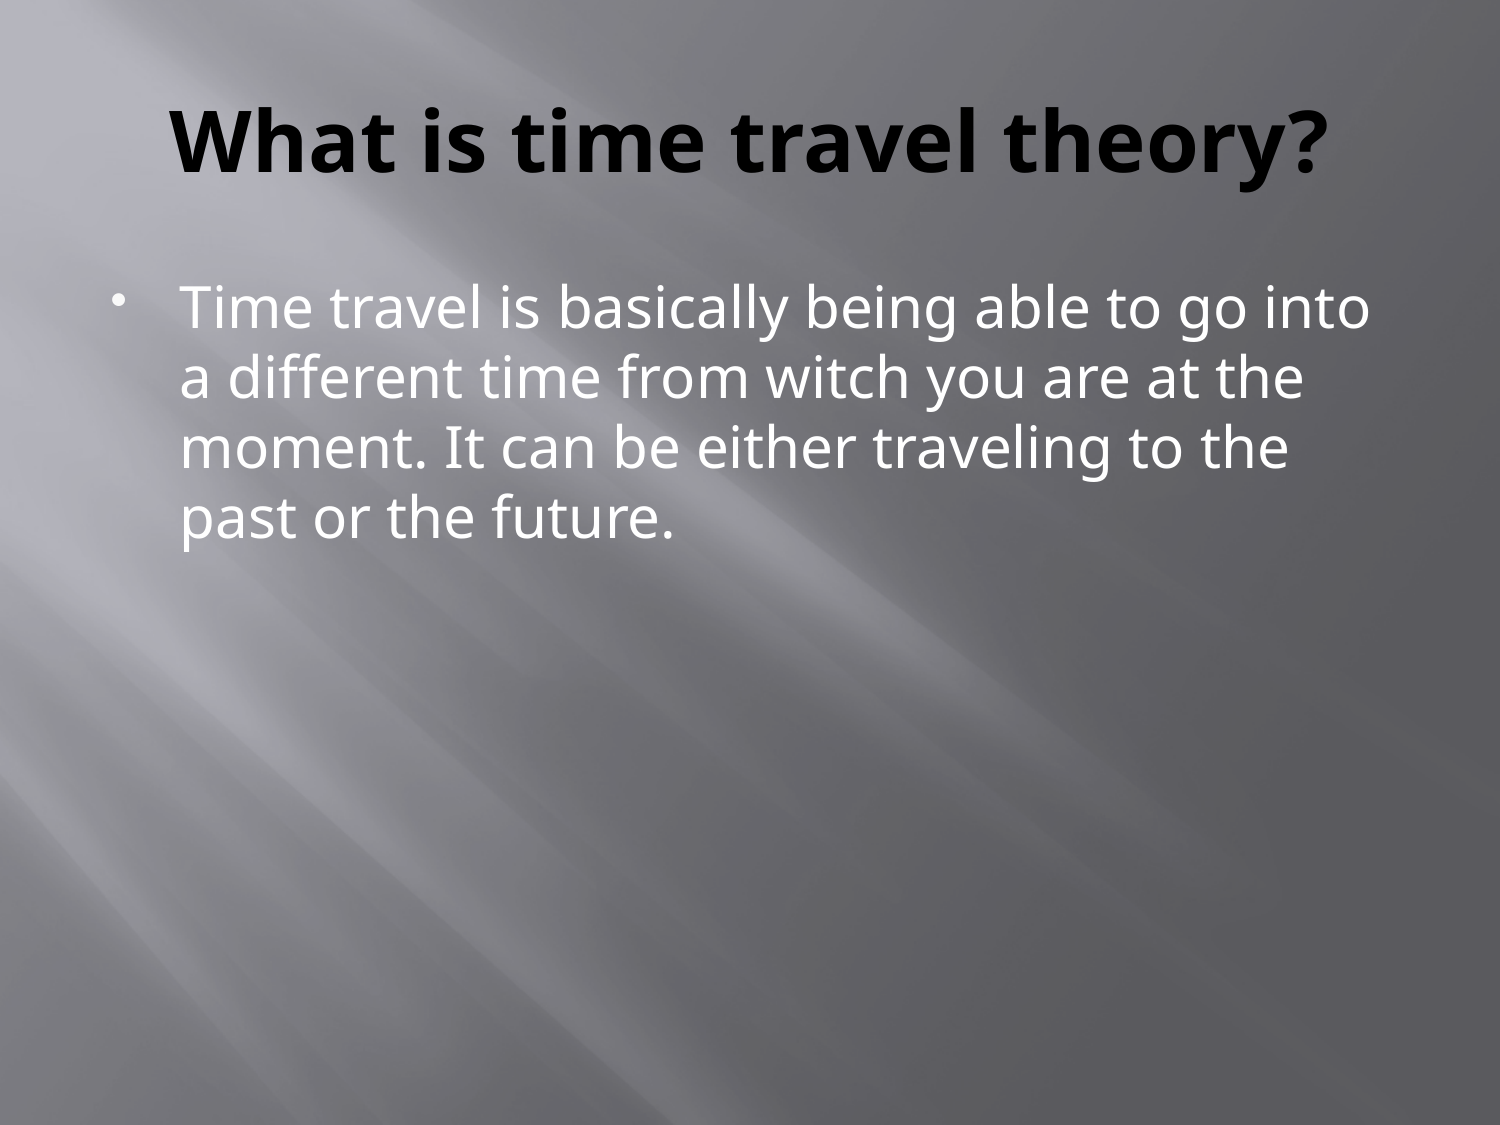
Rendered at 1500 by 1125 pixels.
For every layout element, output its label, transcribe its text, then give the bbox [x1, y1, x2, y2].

list Time travel is basically being able to go into a different time from witch you are at the moment. It can be either traveling to the past or the future. [75, 262, 1425, 1035]
title What is time travel theory? [75, 45, 1425, 233]
